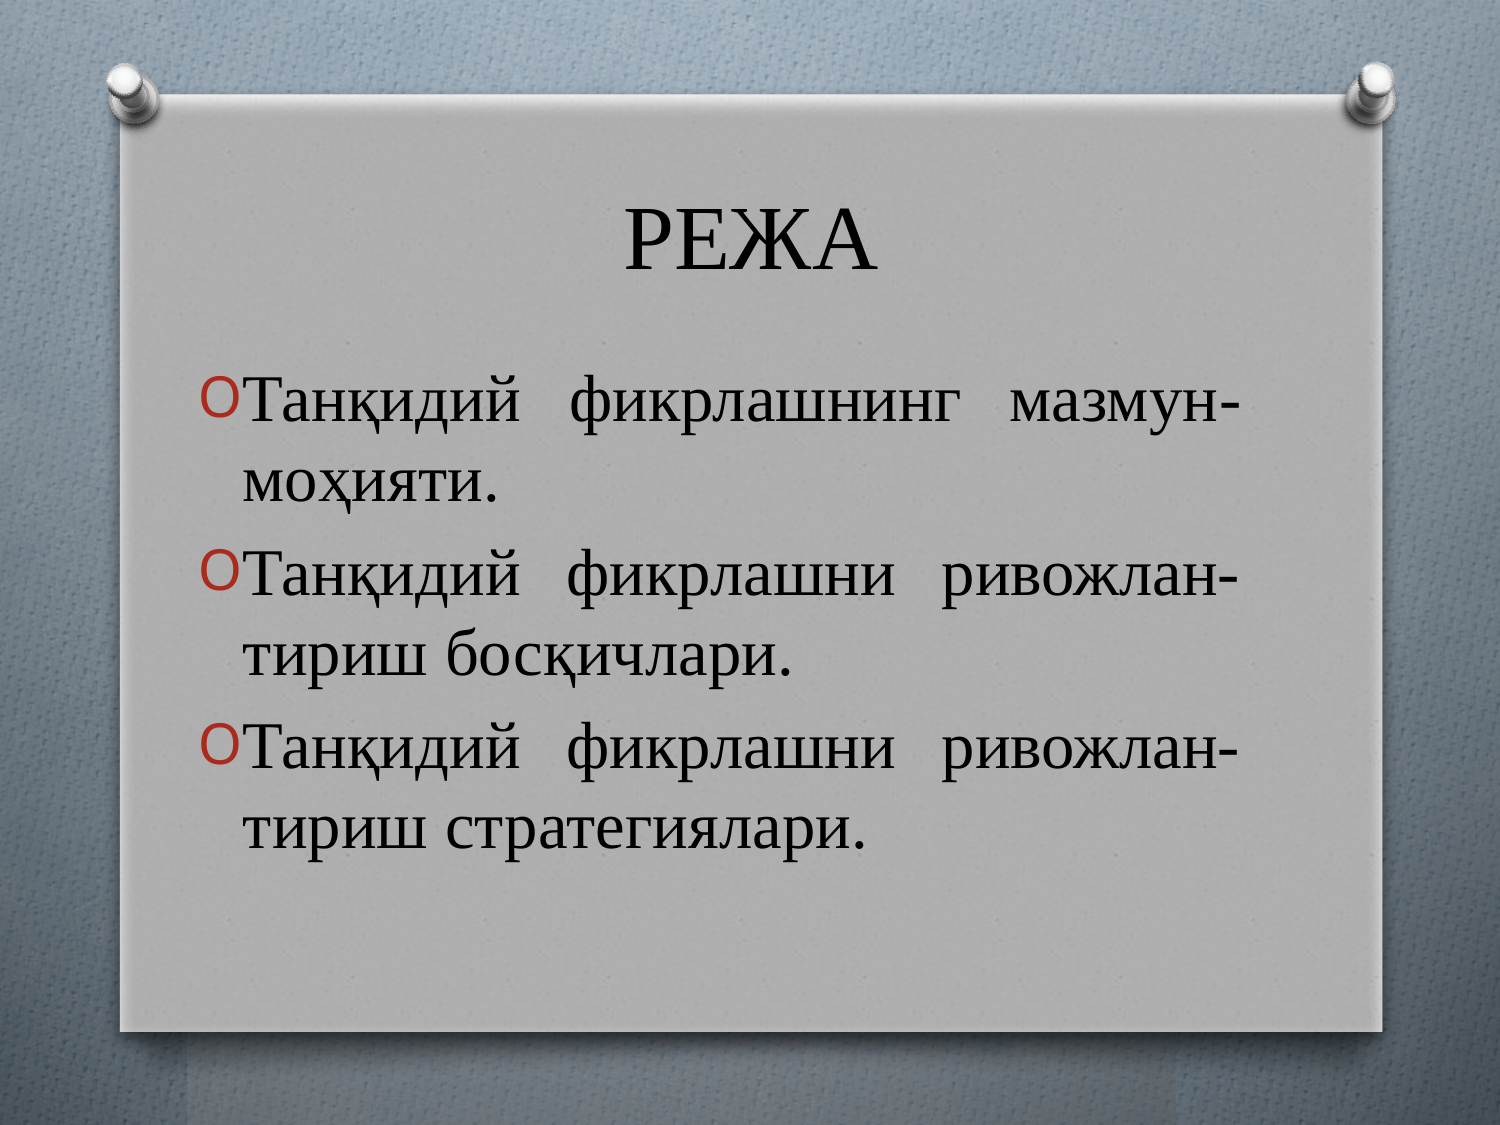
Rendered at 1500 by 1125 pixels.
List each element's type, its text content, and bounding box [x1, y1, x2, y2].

picture [75, 29, 198, 153]
picture [1317, 35, 1439, 156]
title РЕЖА [179, 134, 1323, 332]
list Танқидий фикрлашнинг мазмун-моҳияти. Танқидий фикрлашни ривожлан-тириш босқичлари. Танқидий фикрлашни ривожлан-тириш стратегиялари. [183, 347, 1257, 939]
